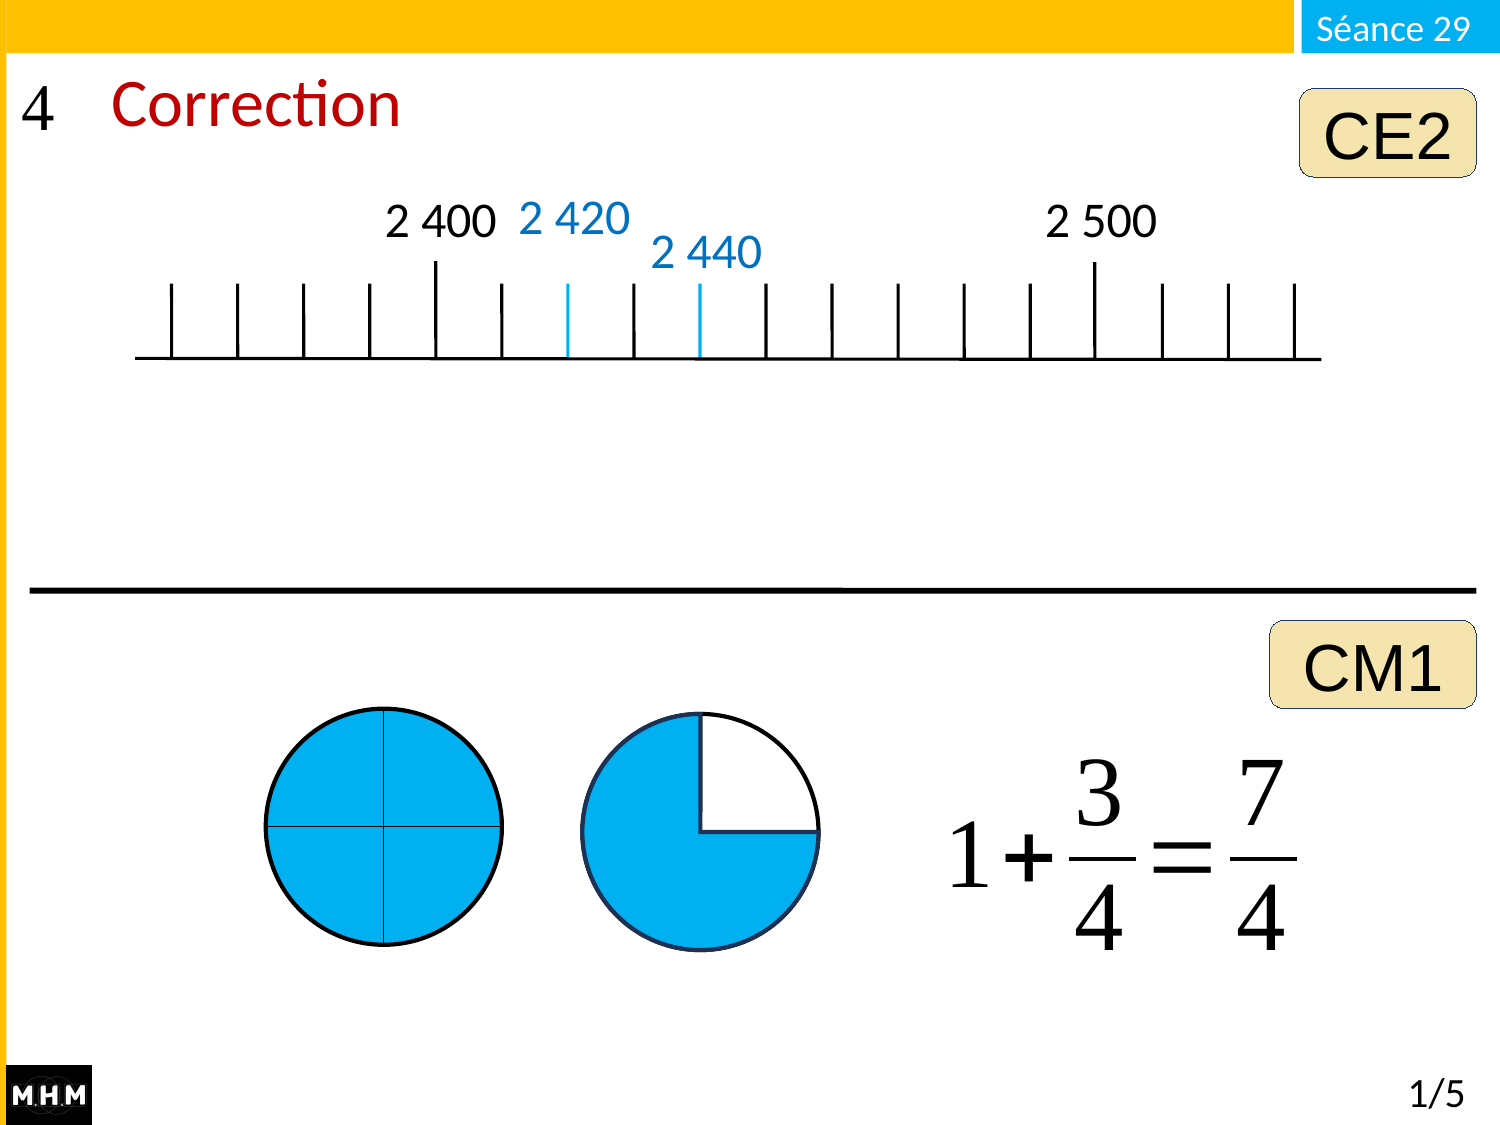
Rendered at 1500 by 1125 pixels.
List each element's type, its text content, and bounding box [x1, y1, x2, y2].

text_box 2 420 [503, 177, 664, 252]
text_box 2 440 [635, 210, 800, 259]
text_box 2 500 [1030, 179, 1187, 255]
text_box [265, 708, 503, 946]
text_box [134, 260, 1322, 360]
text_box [582, 713, 819, 951]
picture [6, 1065, 92, 1125]
text_box CE2 [1299, 88, 1477, 178]
title Correction [96, 60, 1391, 150]
list 1/5 [1373, 1064, 1500, 1125]
text_box 2 400 [369, 179, 527, 255]
text_box CM1 [1269, 620, 1477, 709]
